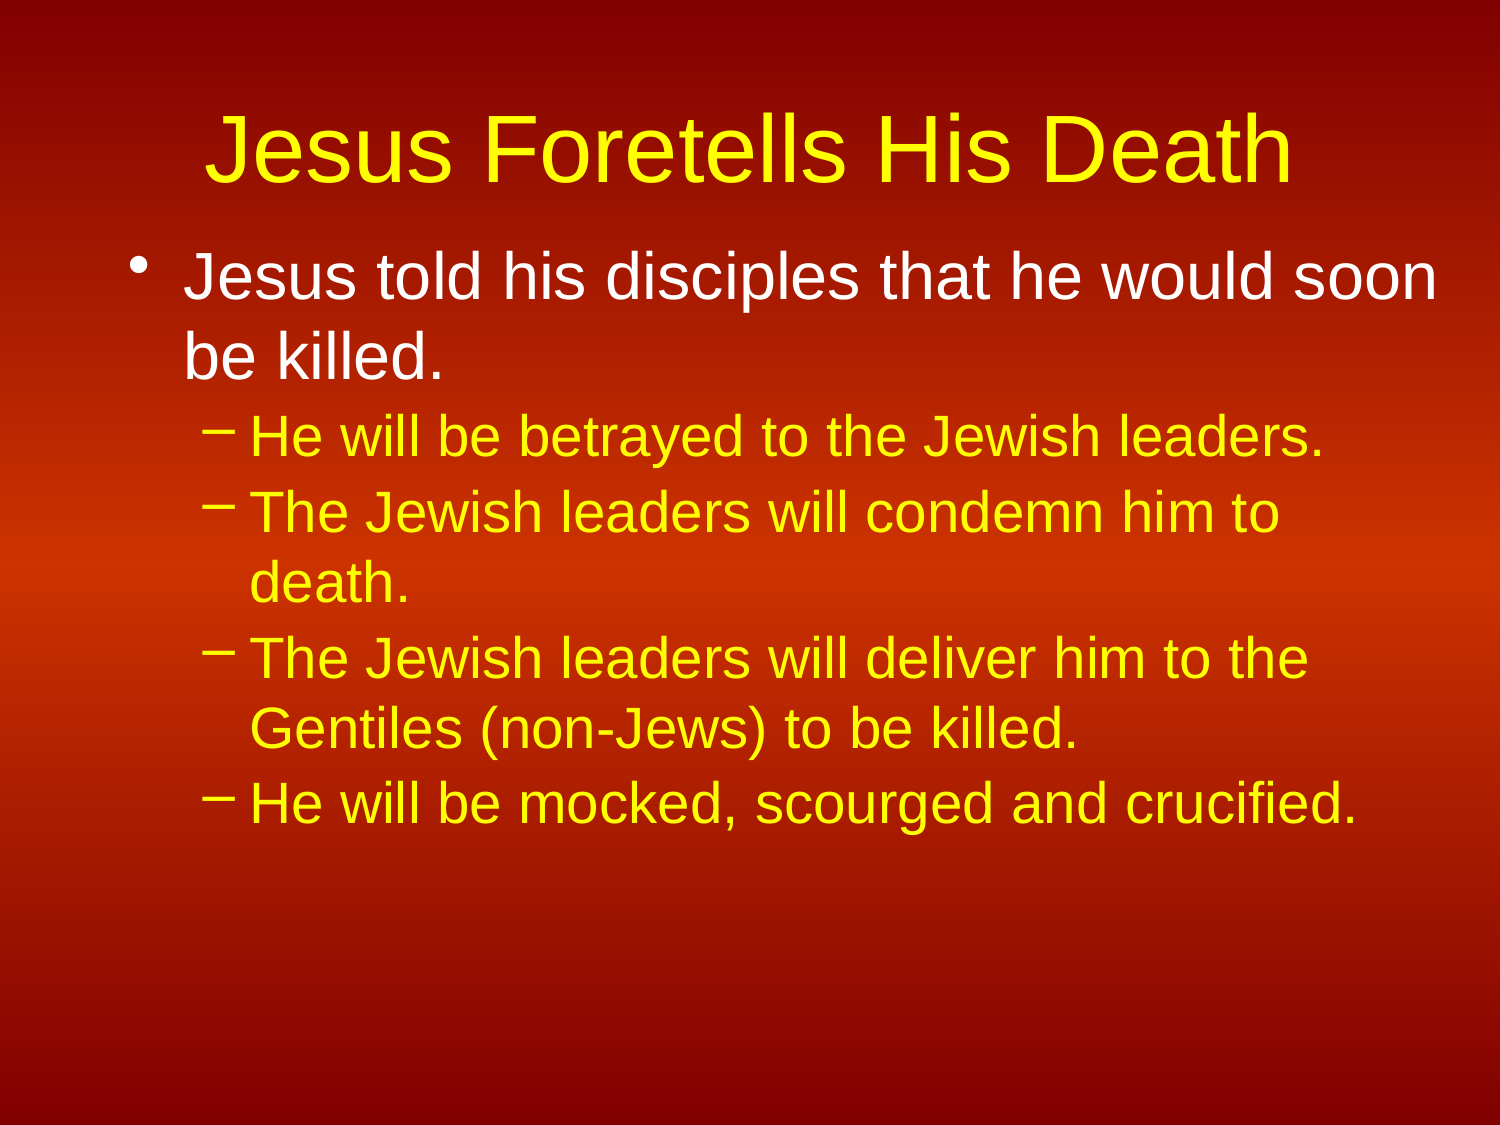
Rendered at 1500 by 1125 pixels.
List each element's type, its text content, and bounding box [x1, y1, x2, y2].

list Jesus told his disciples that he would soon be killed. He will be betrayed to the Jewish leaders. The Jewish leaders will condemn him to death. The Jewish leaders will deliver him to the Gentiles (non-Jews) to be killed. He will be mocked, scourged and crucified. [112, 224, 1463, 1125]
title Jesus Foretells His Death [37, 50, 1463, 238]
